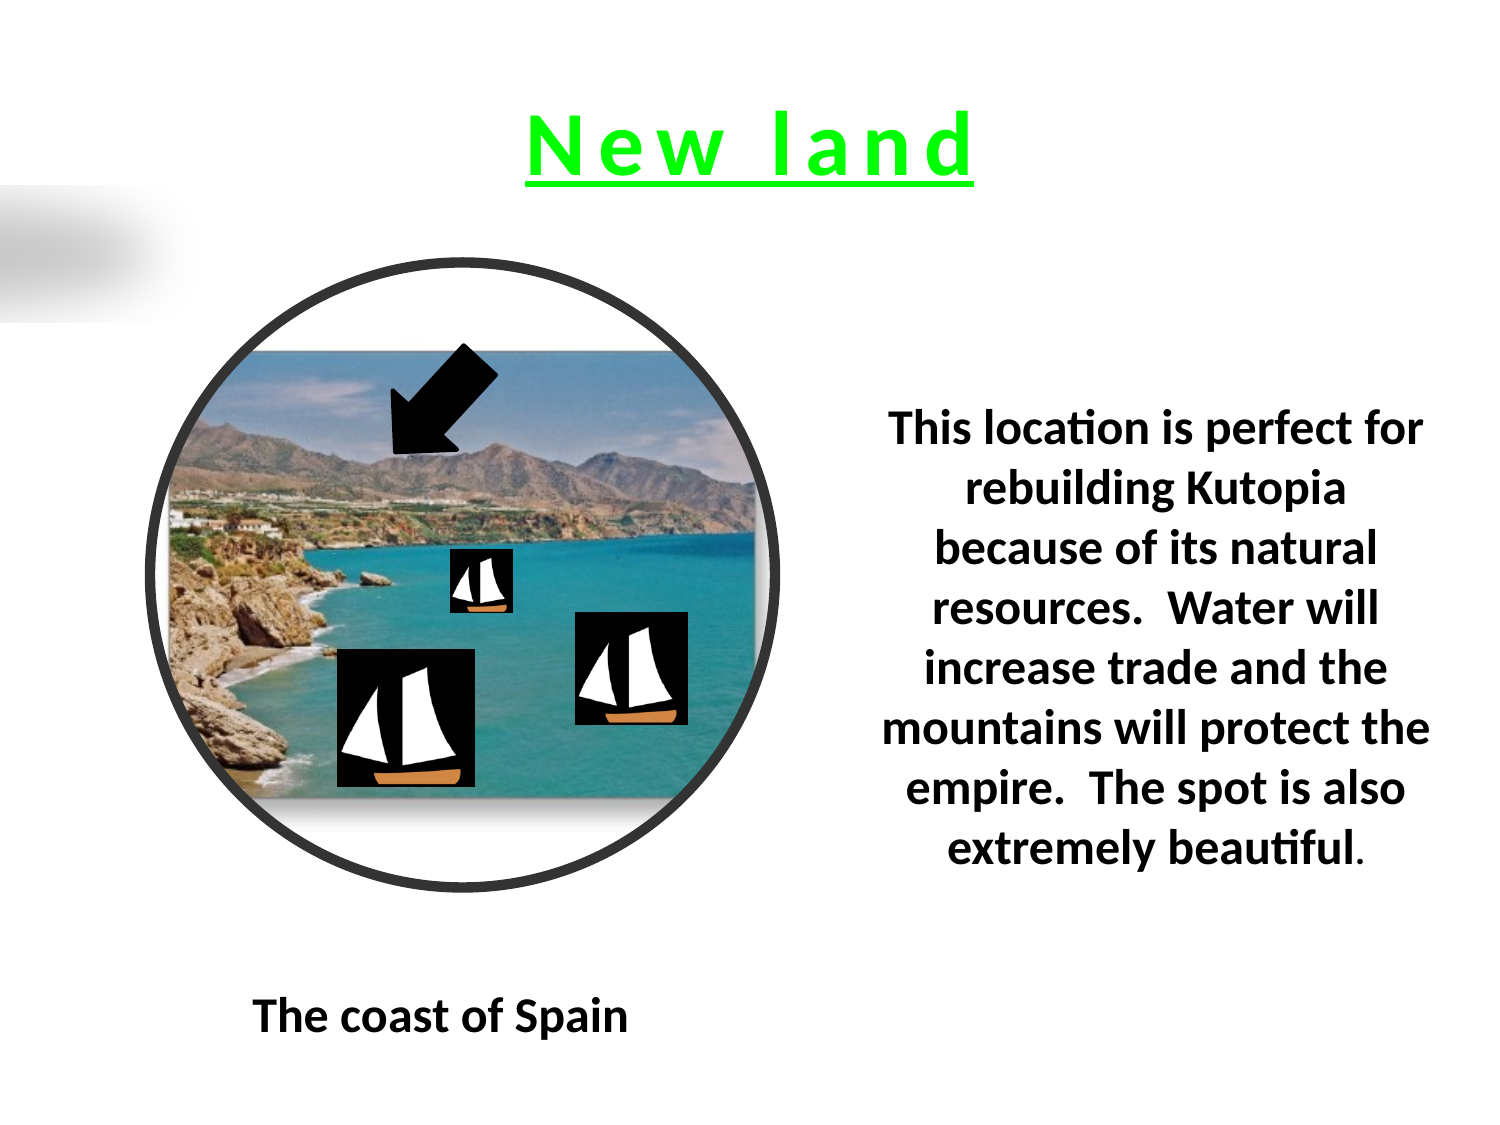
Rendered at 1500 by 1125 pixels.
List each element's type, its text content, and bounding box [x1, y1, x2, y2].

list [149, 262, 776, 888]
title New land [75, 45, 1425, 233]
text_box This location is perfect for rebuilding Kutopia because of its natural resources. Water will increase trade and the mountains will protect the empire. The spot is also extremely beautiful. [862, 387, 1450, 883]
picture [574, 612, 688, 726]
text_box The coast of Spain [237, 974, 688, 1050]
picture [449, 549, 514, 613]
picture [337, 649, 476, 787]
